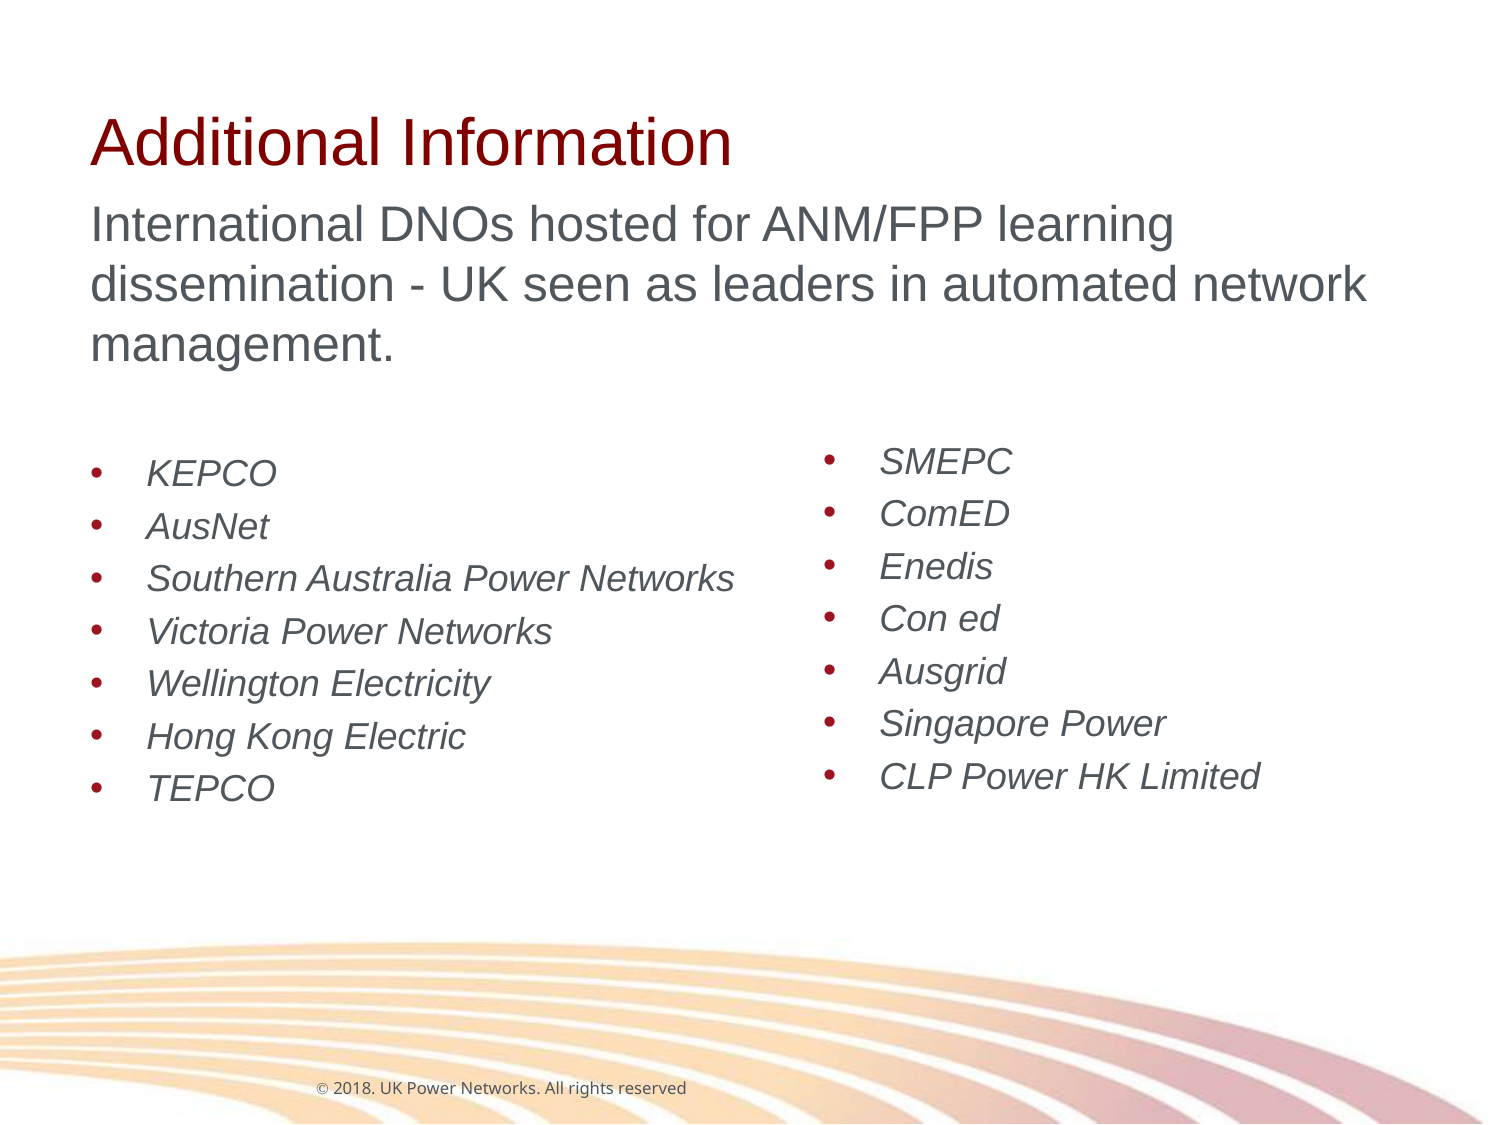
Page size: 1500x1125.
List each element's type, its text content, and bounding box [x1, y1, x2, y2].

title Additional Information [75, 45, 1425, 184]
text_box SMEPC ComED Enedis Con ed Ausgrid Singapore Power CLP Power HK Limited [808, 361, 1459, 1105]
picture [0, 938, 1490, 1124]
text_box International DNOs hosted for ANM/FPP learning dissemination - UK seen as leaders in automated network management. KEPCO AusNet Southern Australia Power Networks Victoria Power Networks Wellington Electricity Hong Kong Electric TEPCO [75, 184, 1459, 927]
